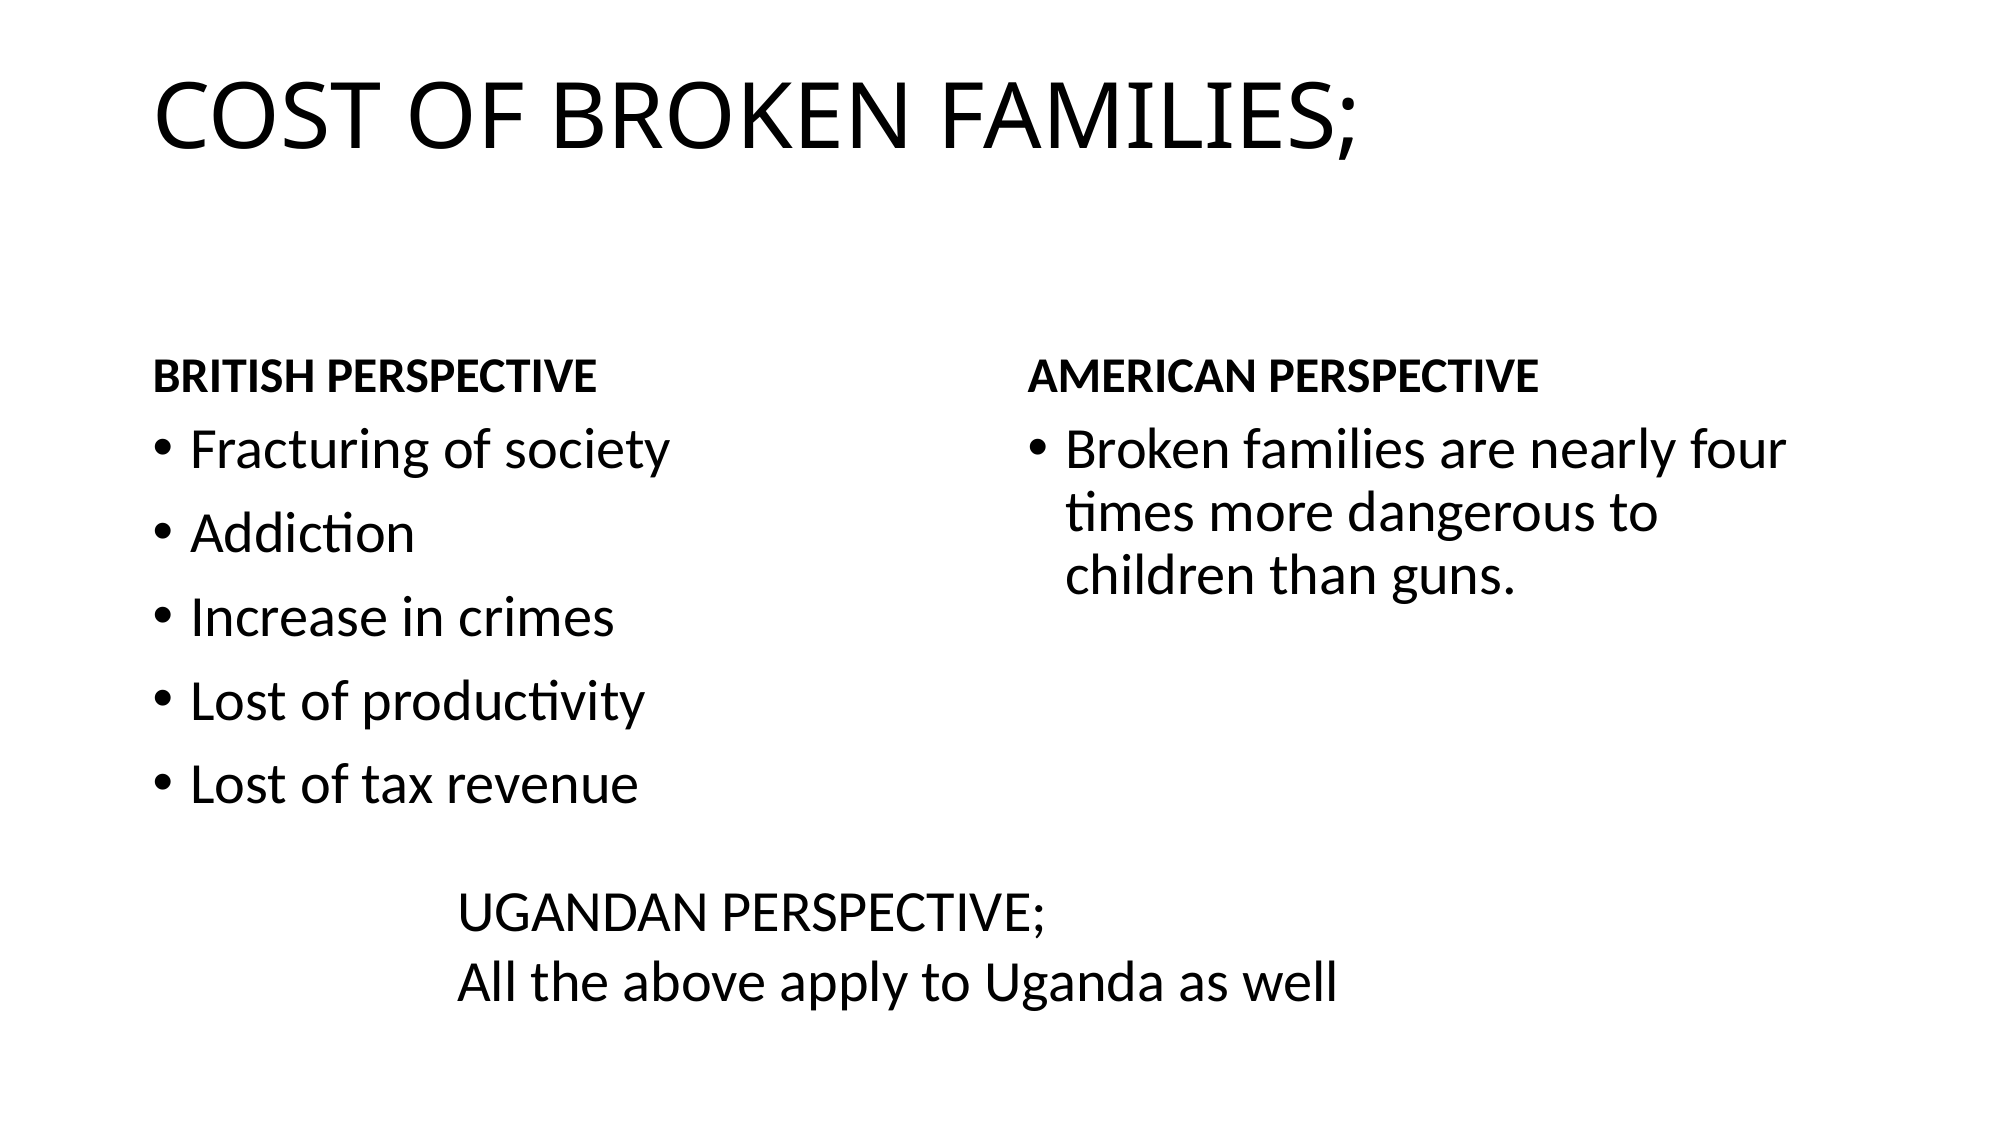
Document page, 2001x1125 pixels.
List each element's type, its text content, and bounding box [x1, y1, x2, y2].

list BRITISH PERSPECTIVE [137, 275, 984, 410]
list AMERICAN PERSPECTIVE [1012, 275, 1863, 410]
text_box UGANDAN PERSPECTIVE; All the above apply to Uganda as well [442, 866, 1695, 1021]
title COST OF BROKEN FAMILIES; [137, 59, 1863, 278]
list Broken families are nearly four times more dangerous to children than guns. [1012, 410, 1863, 1016]
list Fracturing of society Addiction Increase in crimes Lost of productivity Lost of tax revenue [137, 410, 984, 1016]
